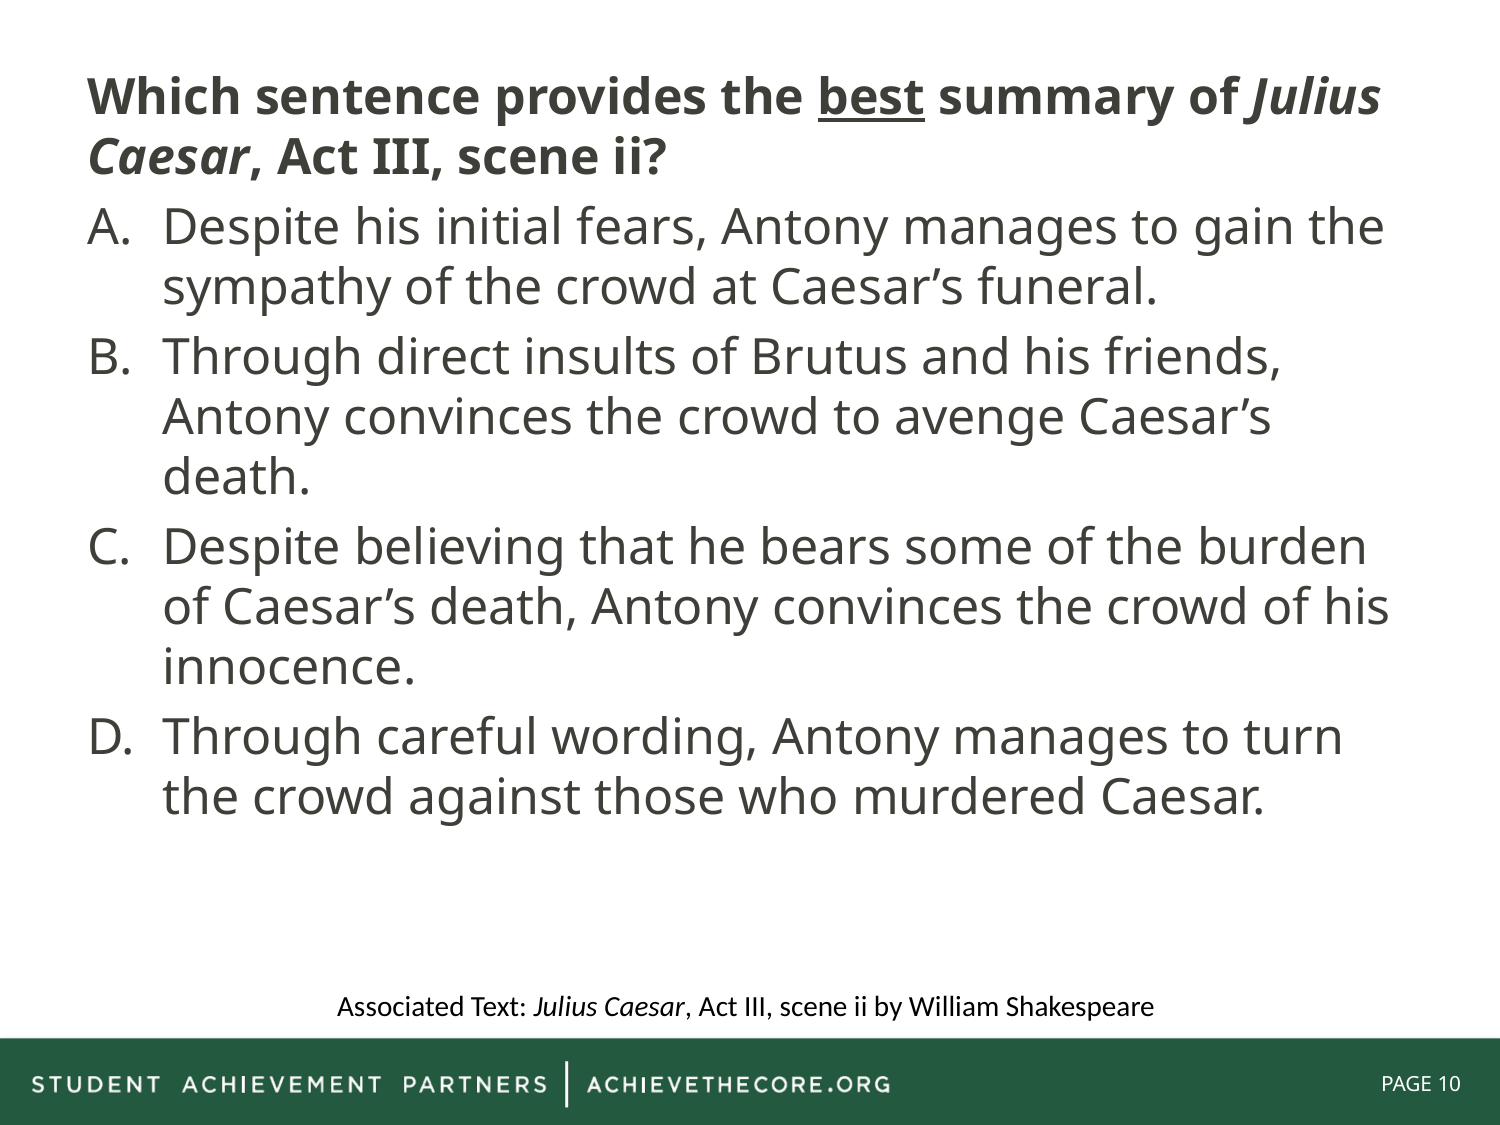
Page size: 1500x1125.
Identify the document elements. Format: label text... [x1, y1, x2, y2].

text_box Associated Text: Julius Caesar, Act III, scene ii by William Shakespeare [72, 980, 1420, 1030]
list Which sentence provides the best summary of Julius Caesar, Act III, scene ii? Despite his initial fears, Antony manages to gain the sympathy of the crowd at Caesar’s funeral. Through direct insults of Brutus and his friends, Antony convinces the crowd to avenge Caesar’s death. Despite believing that he bears some of the burden of Caesar’s death, Antony convinces the crowd of his innocence. Through careful wording, Antony manages to turn the crowd against those who murdered Caesar. [72, 57, 1420, 942]
